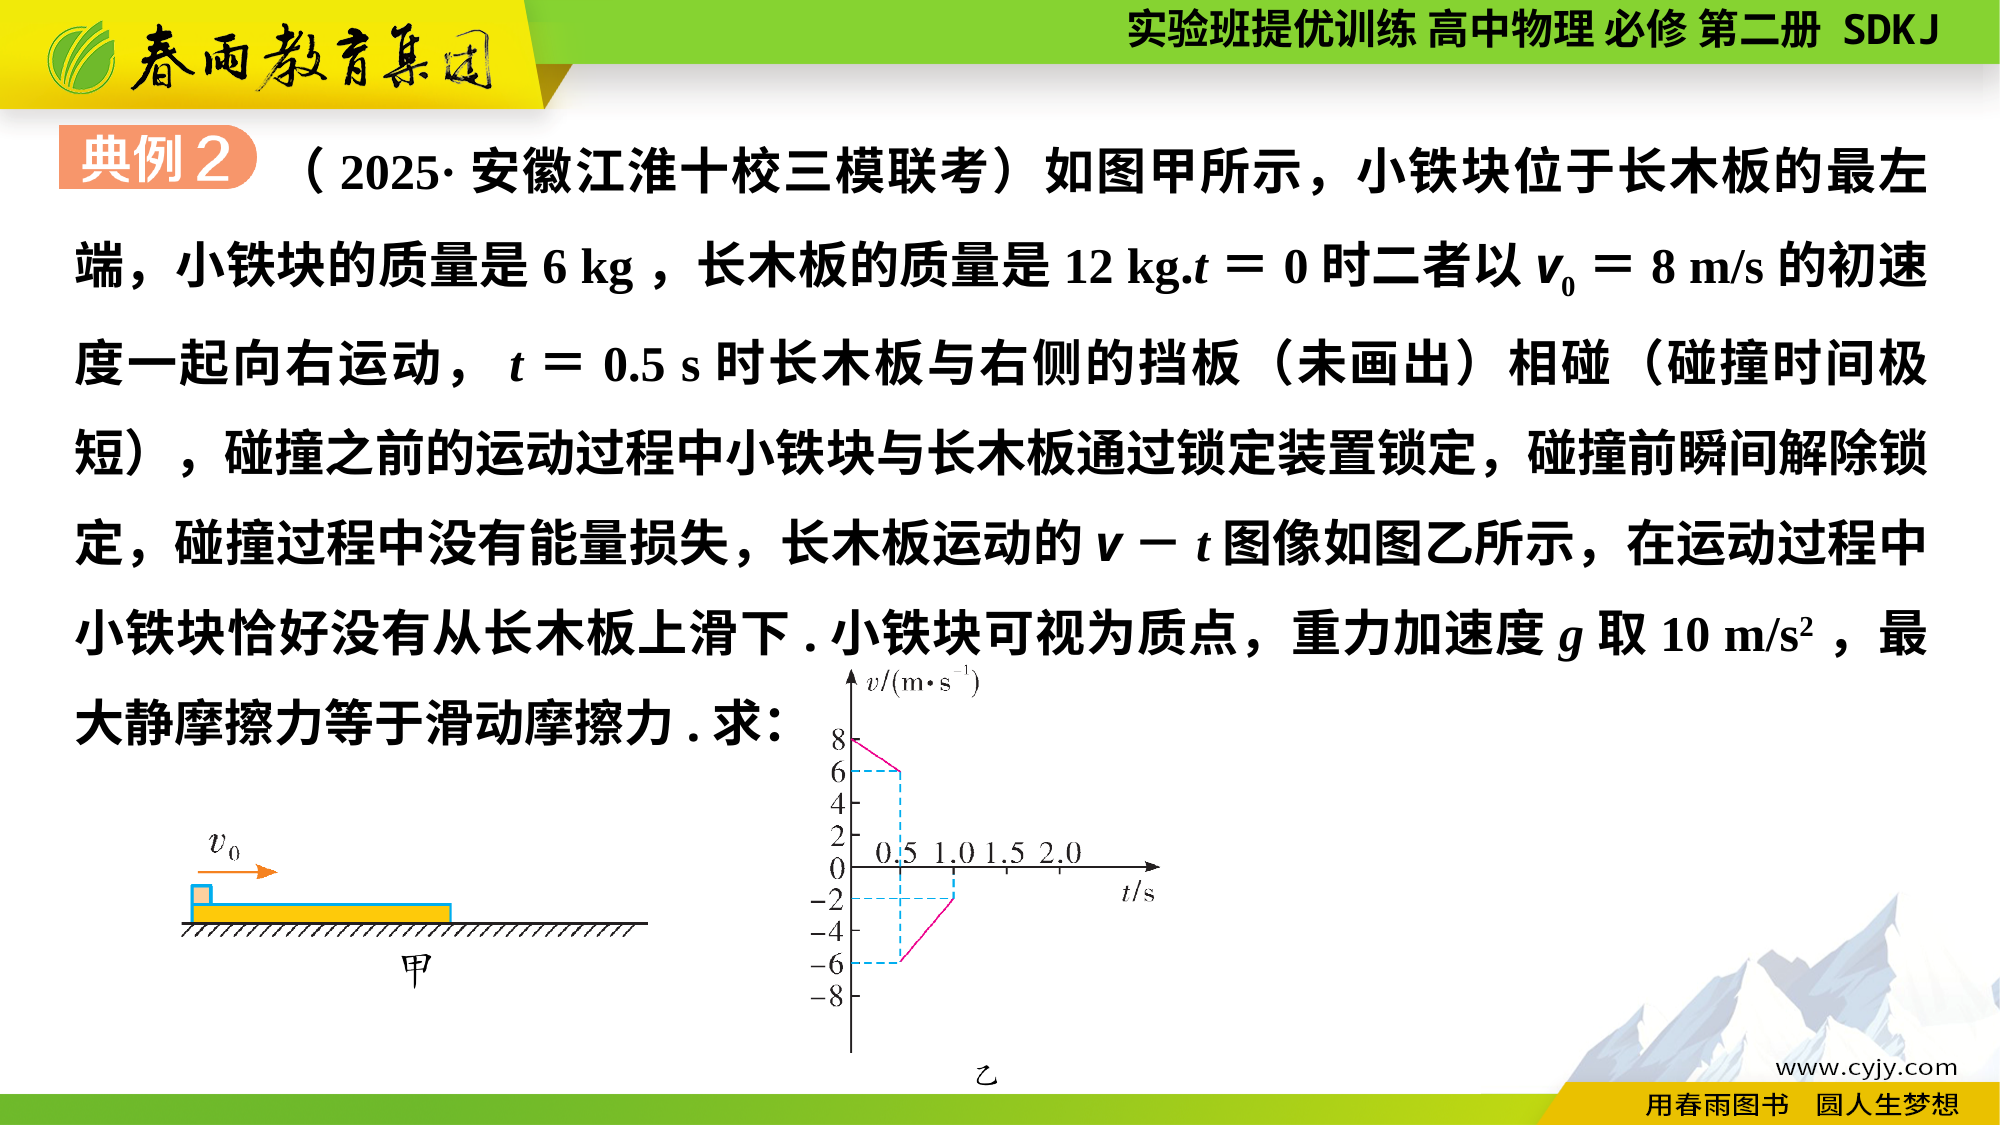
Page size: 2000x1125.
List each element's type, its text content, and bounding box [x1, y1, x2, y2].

list （2025·安徽江淮十校三模联考）如图甲所示，小铁块位于长木板的最左端，小铁块的质量是6 kg，长木板的质量是12 kg.t＝0时二者以v0＝8 m/s的初速度一起向右运动，t＝0.5 s时长木板与右侧的挡板（未画出）相碰（碰撞时间极短），碰撞之前的运动过程中小铁块与长木板通过锁定装置锁定，碰撞前瞬间解除锁定，碰撞过程中没有能量损失，长木板运动的v－t图像如图乙所示，在运动过程中小铁块恰好没有从长木板上滑下.小铁块可视为质点，重力加速度g取10 m/s2，最大静摩擦力等于滑动摩擦力.求： [59, 101, 1944, 753]
picture [0, 0, 2000, 1125]
